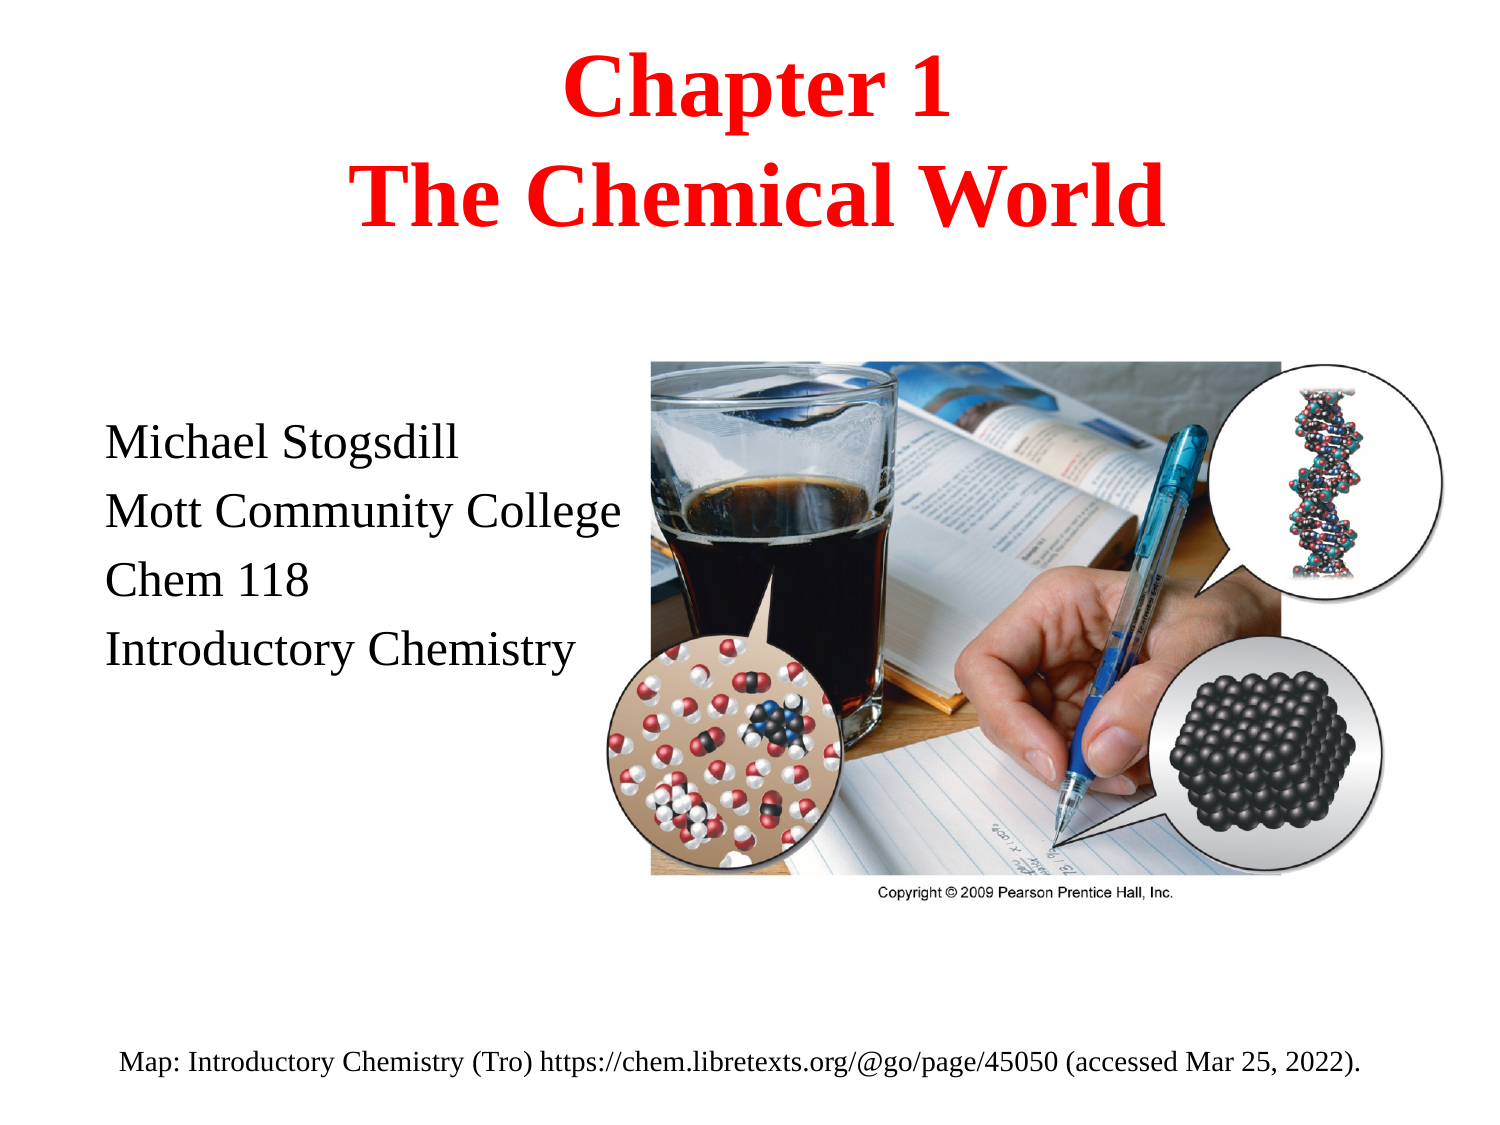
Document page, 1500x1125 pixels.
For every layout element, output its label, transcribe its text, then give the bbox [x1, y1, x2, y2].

text_box Michael Stogsdill Mott Community College Chem 118 Introductory Chemistry [90, 392, 595, 752]
text_box [37, 367, 595, 713]
picture [600, 356, 1451, 906]
text_box Map: Introductory Chemistry (Tro) https://chem.libretexts.org/@go/page/45050 (accessed Mar 25, 2022). [104, 1034, 1378, 1085]
text_box Chapter 1 The Chemical World [262, 40, 1254, 229]
text_box [237, 0, 1288, 150]
